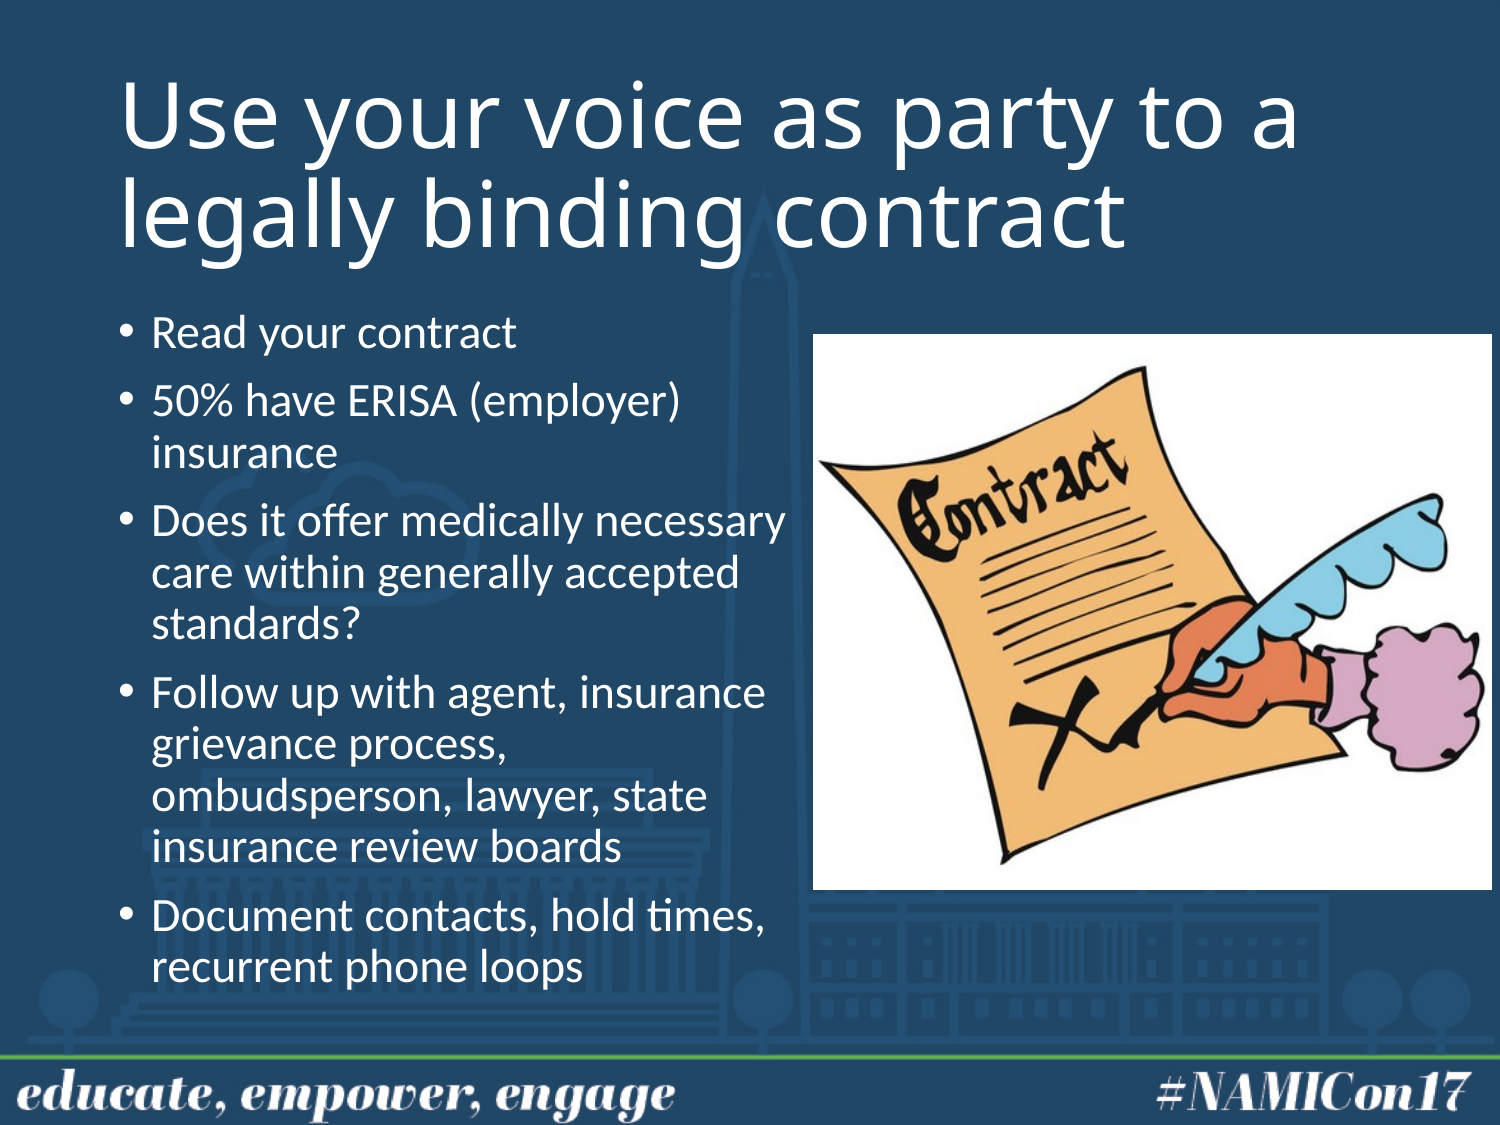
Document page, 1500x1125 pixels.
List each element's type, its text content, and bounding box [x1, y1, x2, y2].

title Use your voice as party to a legally binding contract [103, 59, 1397, 278]
list Read your contract 50% have ERISA (employer) insurance Does it offer medically necessary care within generally accepted standards? Follow up with agent, insurance grievance process, ombudsperson, lawyer, state insurance review boards Document contacts, hold times, recurrent phone loops [103, 299, 814, 1014]
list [813, 334, 1492, 890]
picture [0, 0, 1500, 1125]
